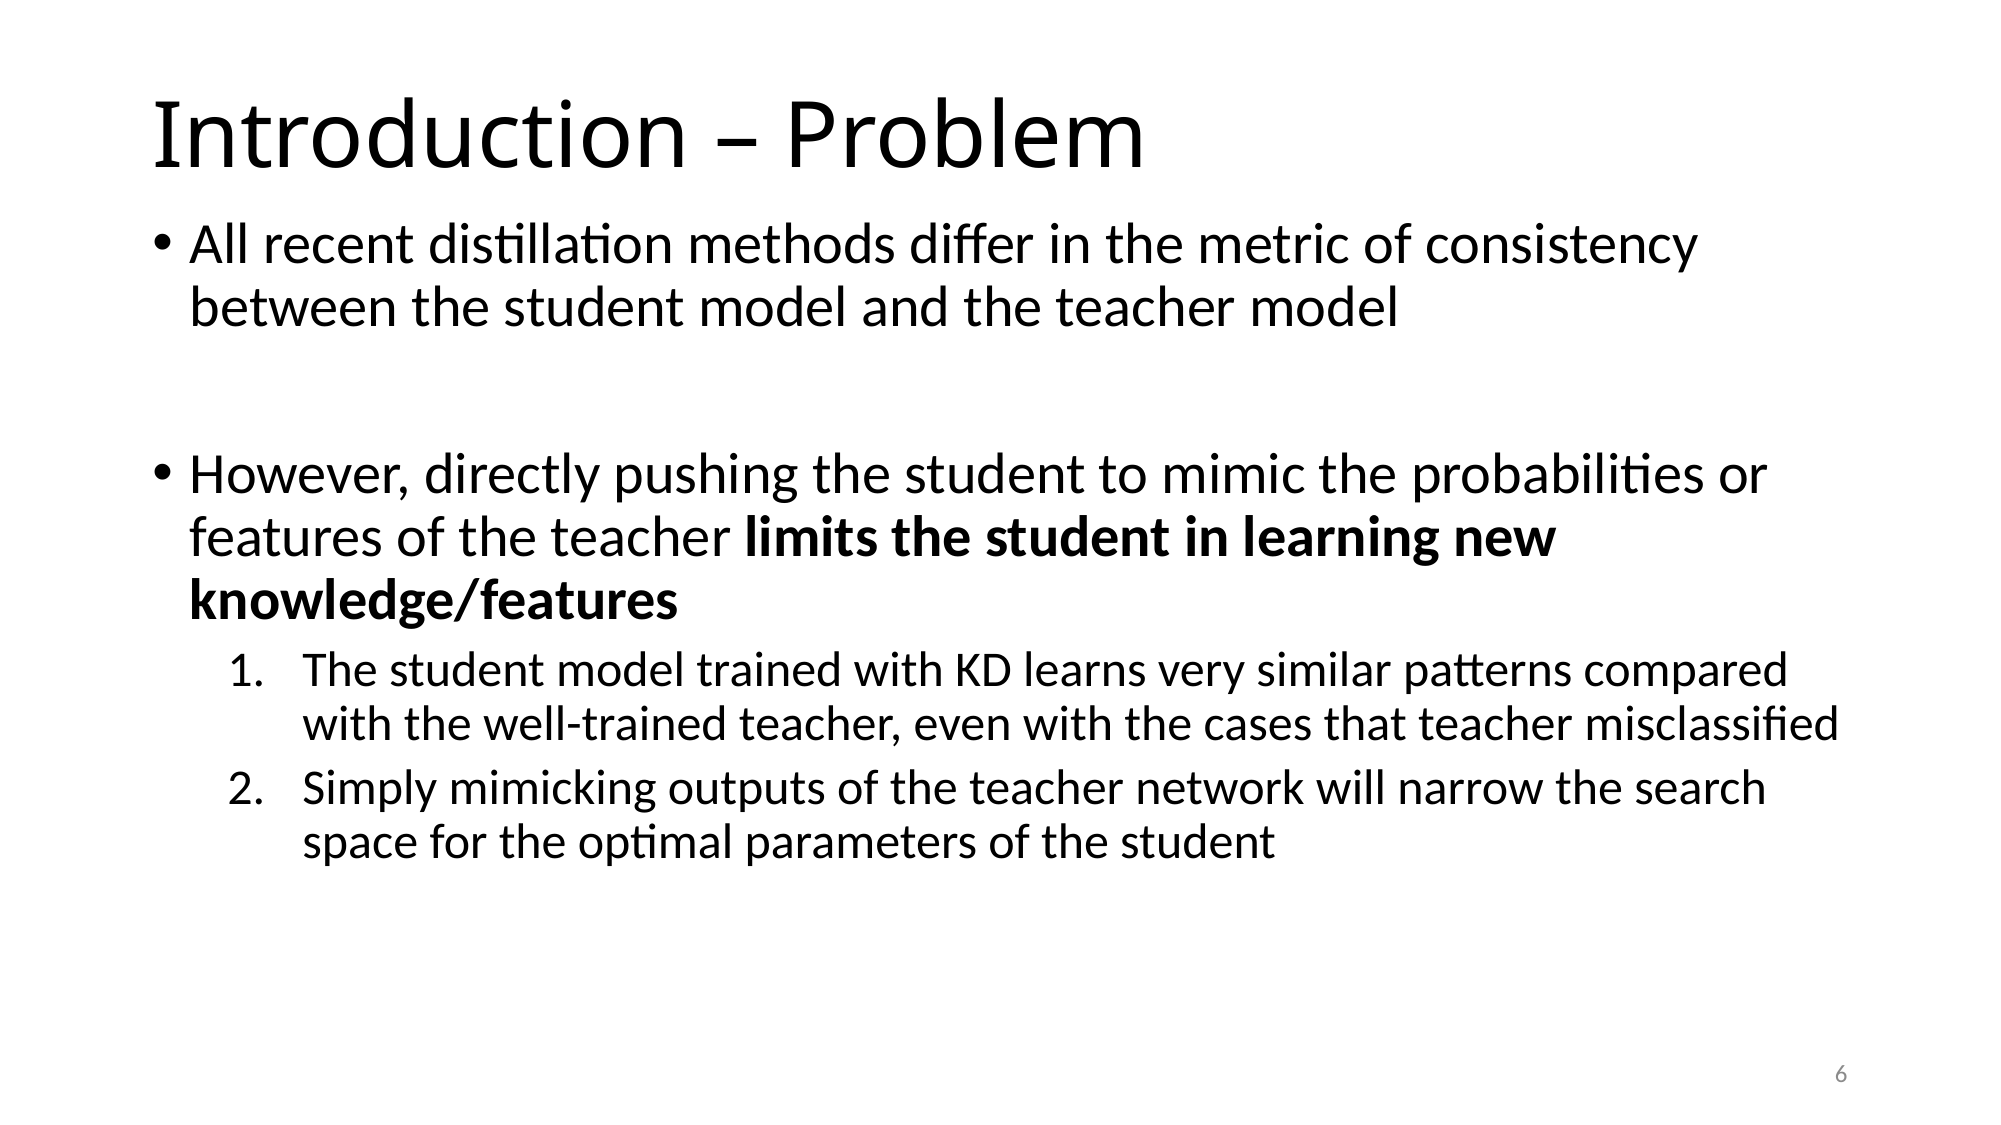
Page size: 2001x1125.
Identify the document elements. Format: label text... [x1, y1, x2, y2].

slide_number 6 [1412, 1042, 1863, 1103]
title Introduction – Problem [137, 28, 1863, 205]
list All recent distillation methods differ in the metric of consistency between the student model and the teacher model However, directly pushing the student to mimic the probabilities or features of the teacher limits the student in learning new knowledge/features The student model trained with KD learns very similar patterns compared with the well-trained teacher, even with the cases that teacher misclassified Simply mimicking outputs of the teacher network will narrow the search space for the optimal parameters of the student [137, 205, 1863, 998]
